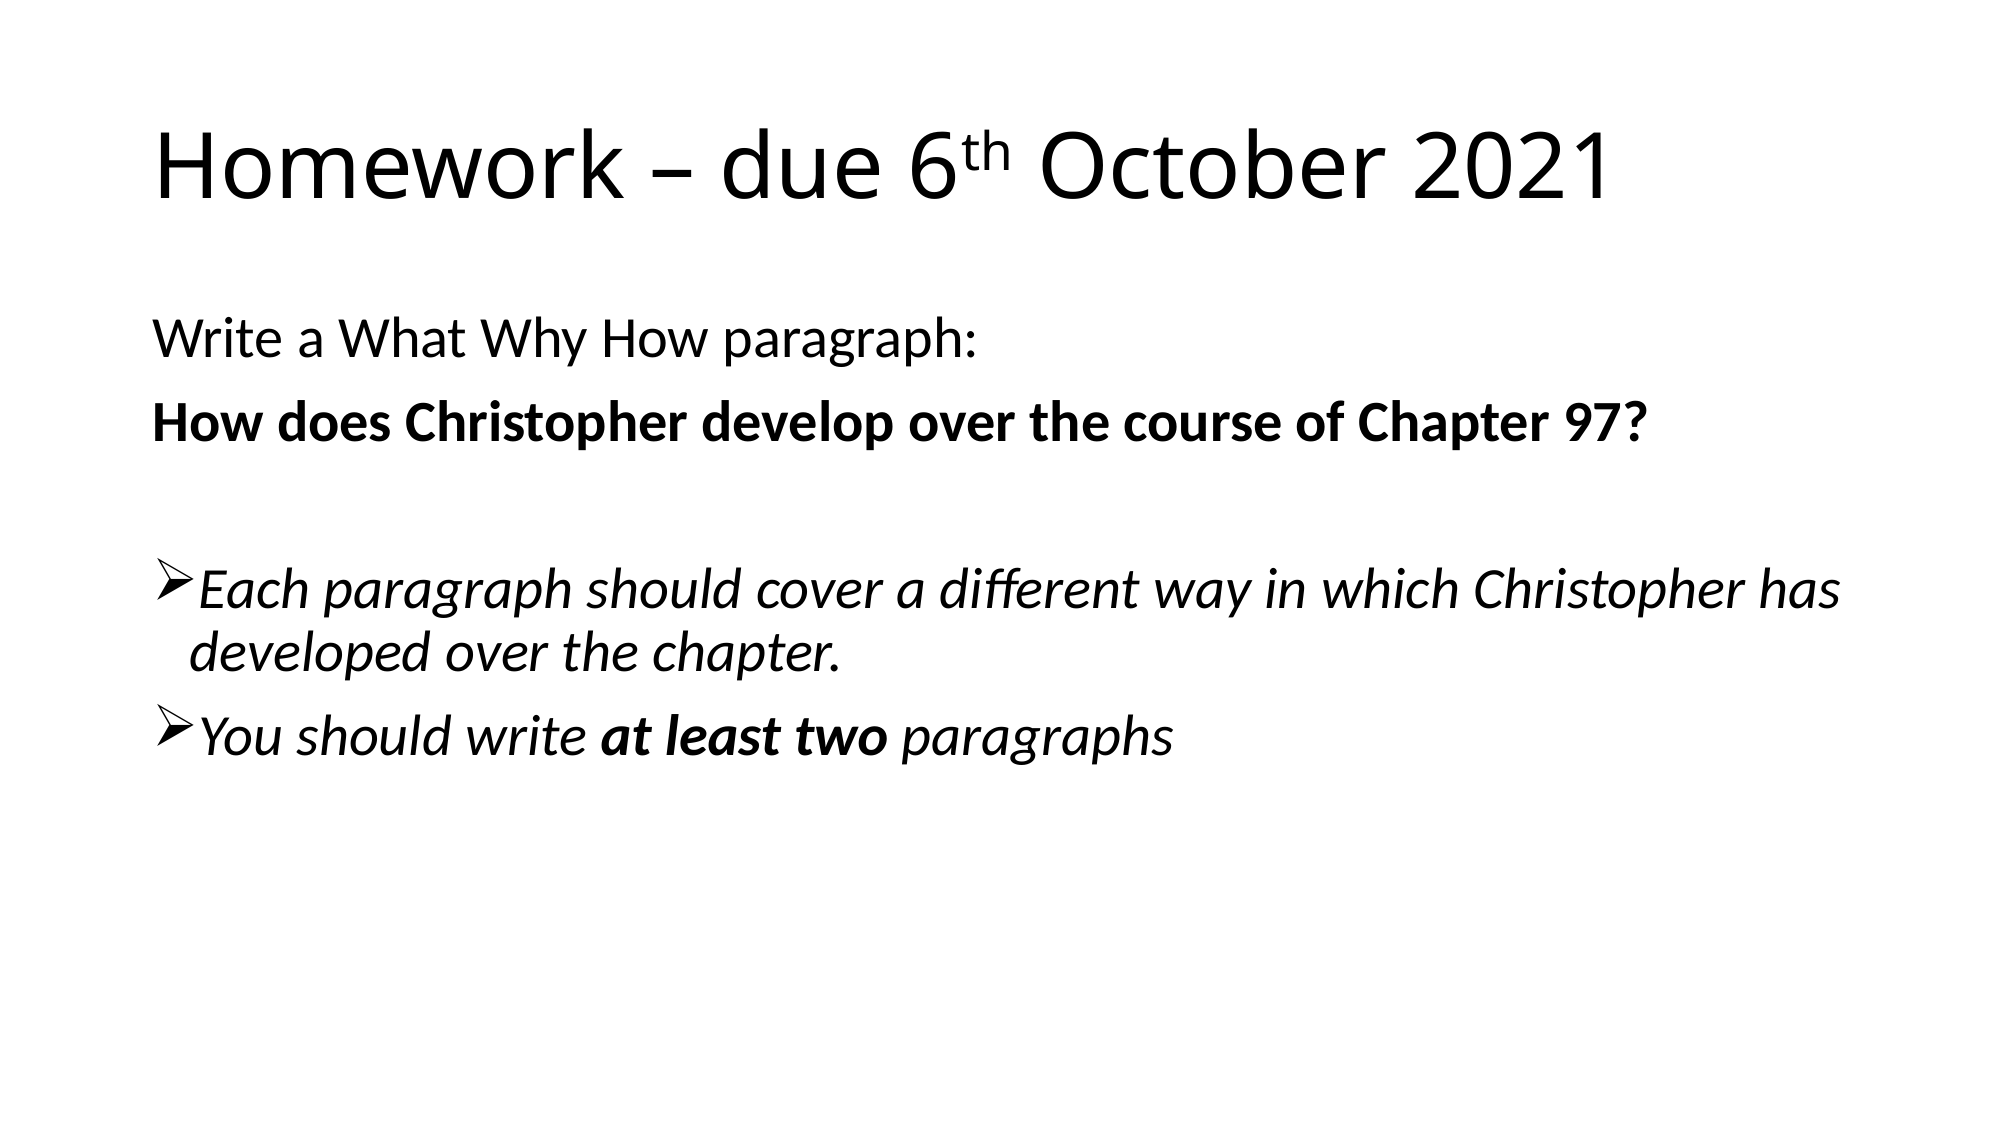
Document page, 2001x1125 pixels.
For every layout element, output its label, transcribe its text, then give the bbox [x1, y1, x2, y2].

list Write a What Why How paragraph: How does Christopher develop over the course of Chapter 97? Each paragraph should cover a different way in which Christopher has developed over the chapter. You should write at least two paragraphs [137, 299, 1863, 1014]
title Homework – due 6th October 2021 [137, 59, 1863, 278]
